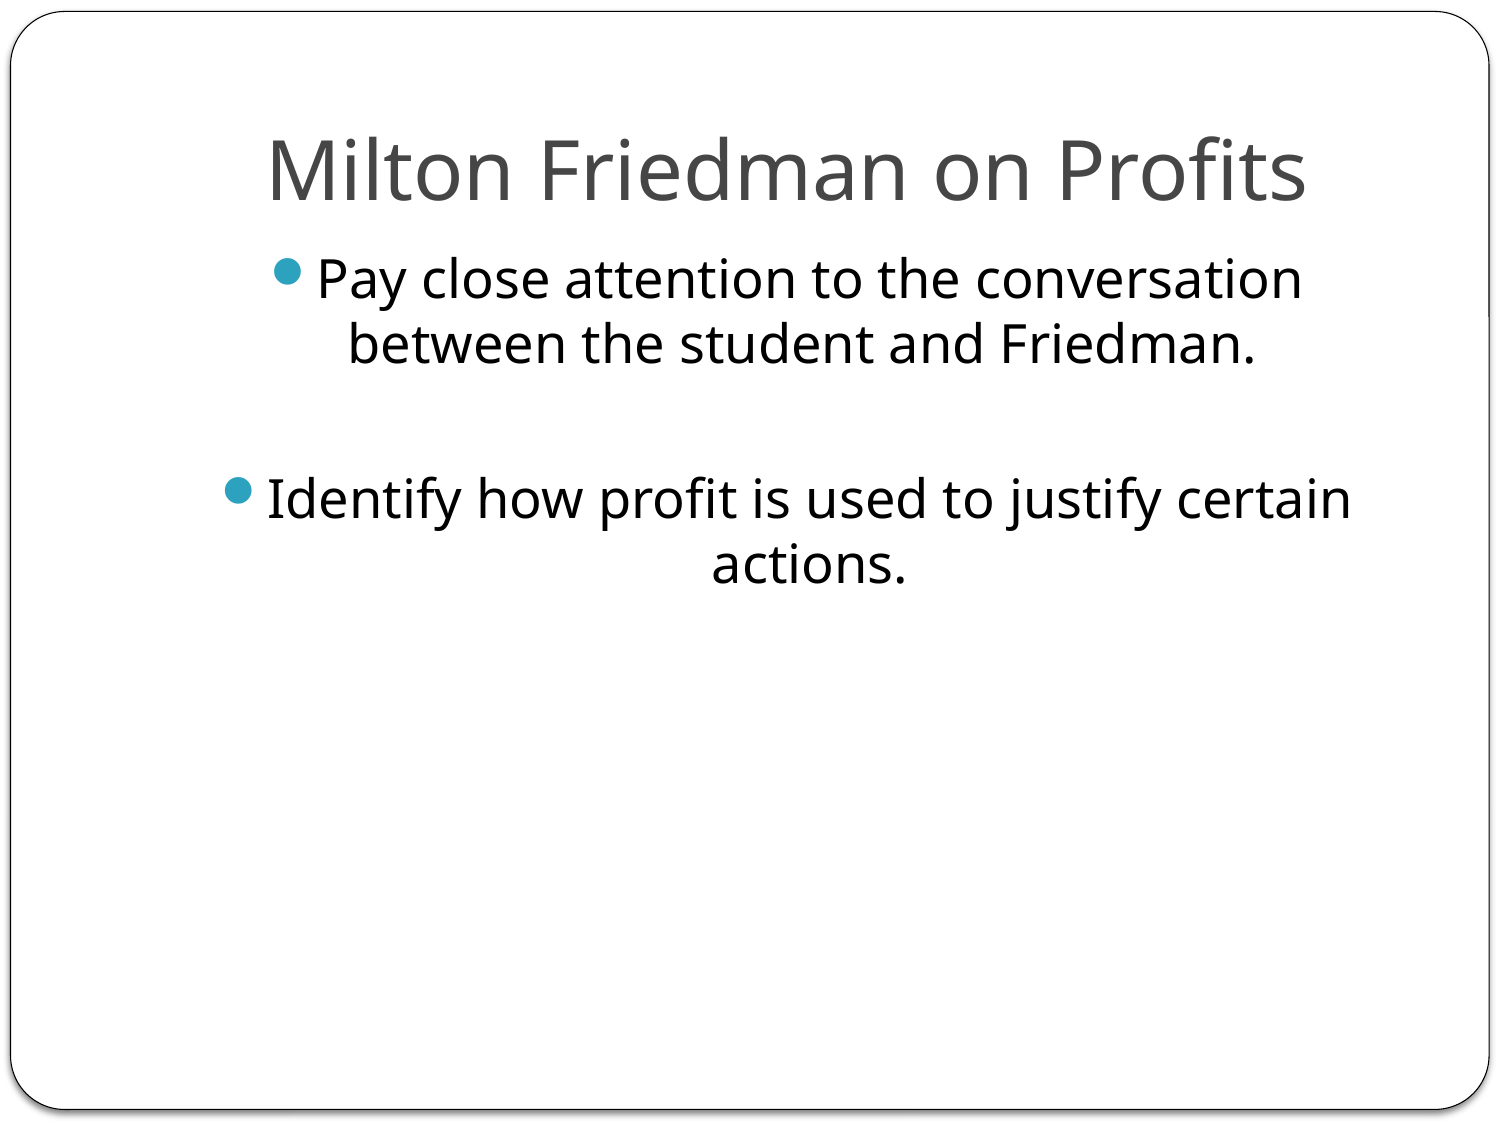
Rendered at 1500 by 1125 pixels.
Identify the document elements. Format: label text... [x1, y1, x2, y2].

list Pay close attention to the conversation between the student and Friedman. Identify how profit is used to justify certain actions. [150, 237, 1425, 988]
title Milton Friedman on Profits [150, 45, 1425, 233]
